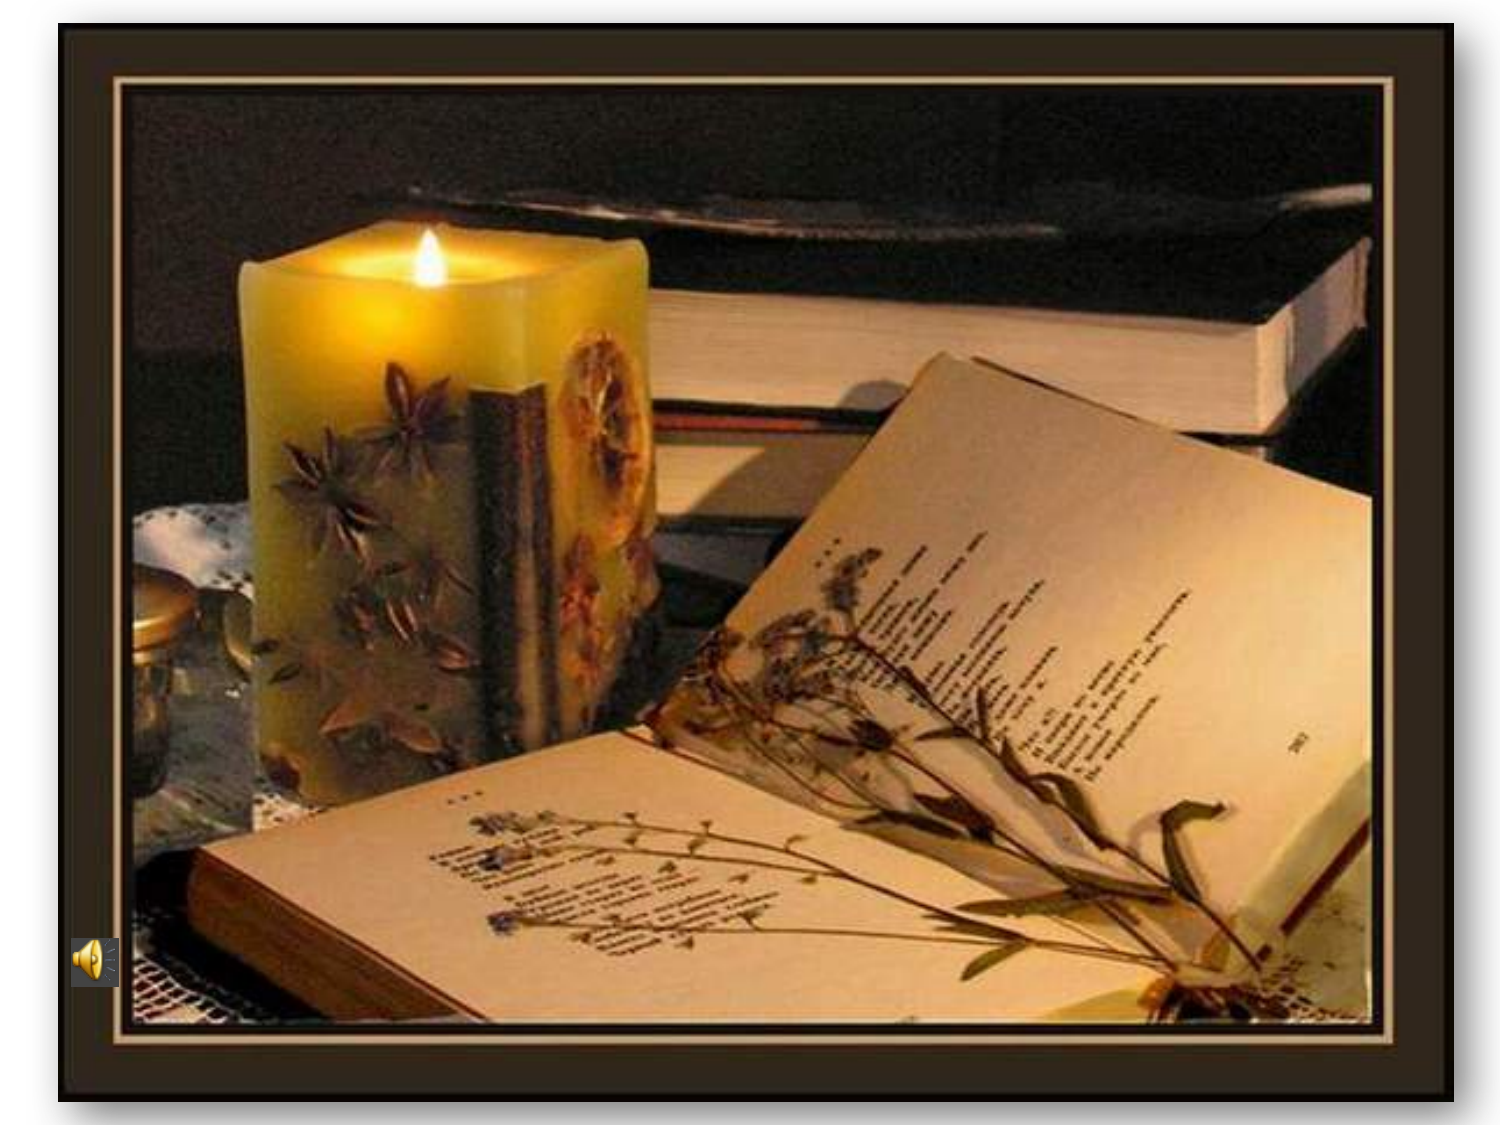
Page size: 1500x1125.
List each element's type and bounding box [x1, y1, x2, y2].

list [58, 23, 1454, 1102]
picture [70, 937, 121, 988]
